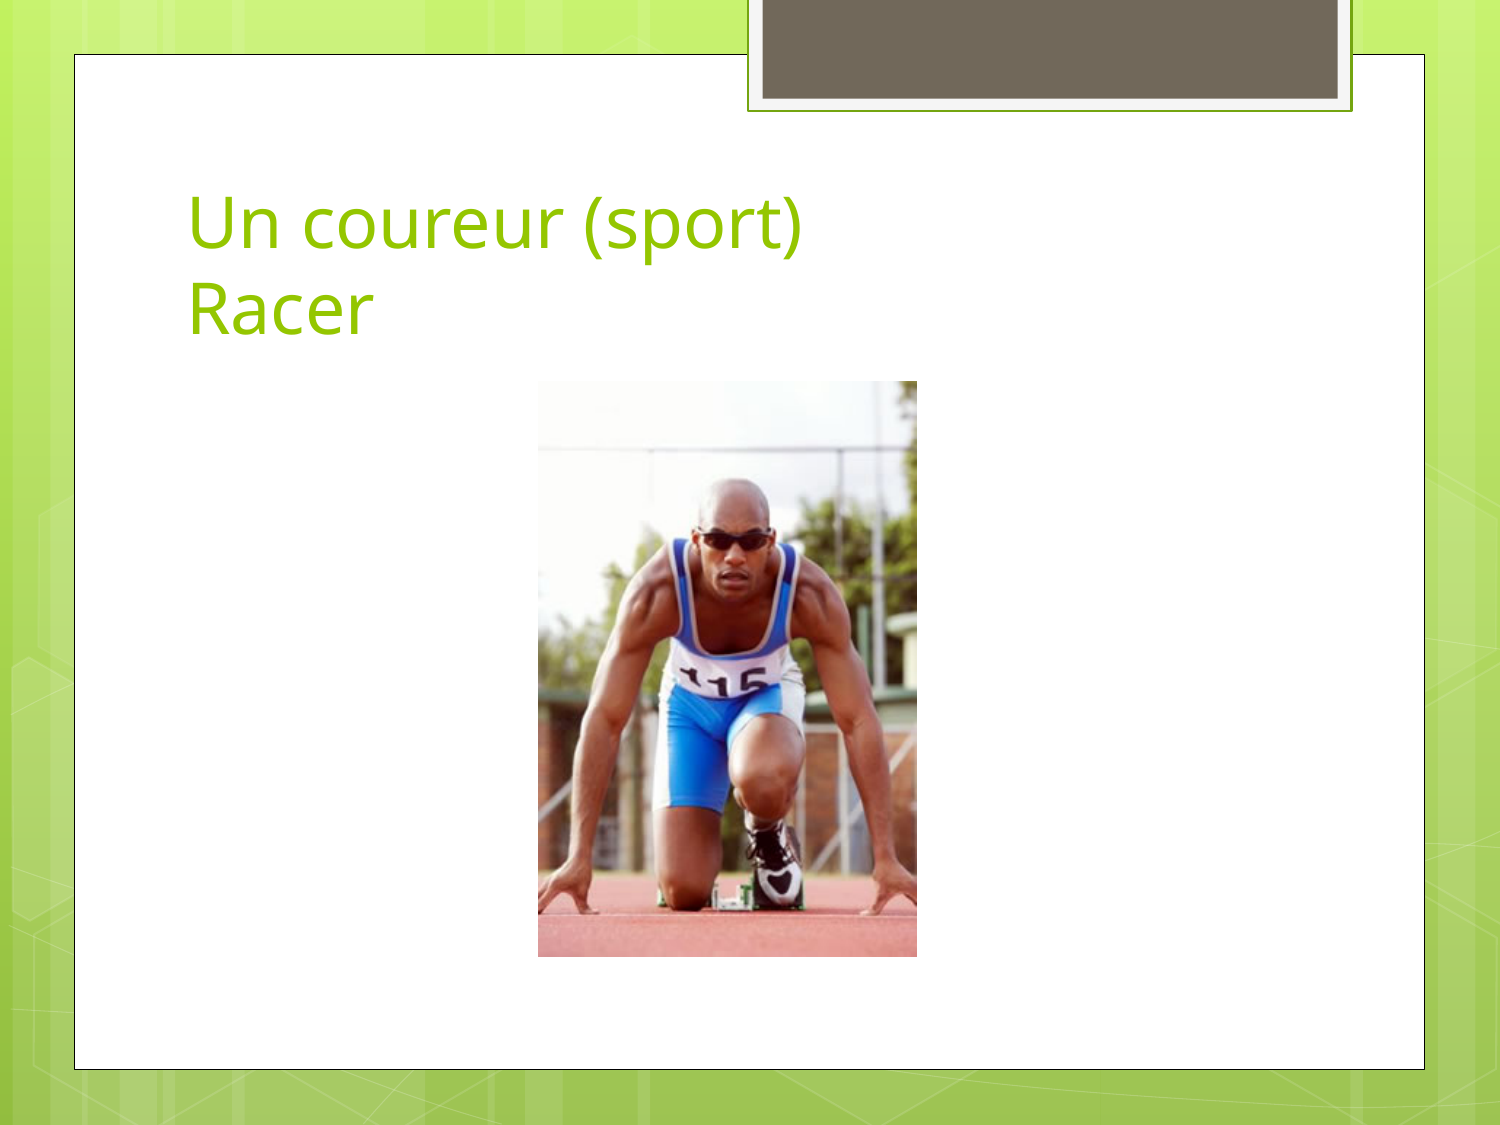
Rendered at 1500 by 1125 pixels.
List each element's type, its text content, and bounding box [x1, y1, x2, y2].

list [170, 380, 1284, 958]
title Un coureur (sport) Racer [171, 168, 1324, 357]
